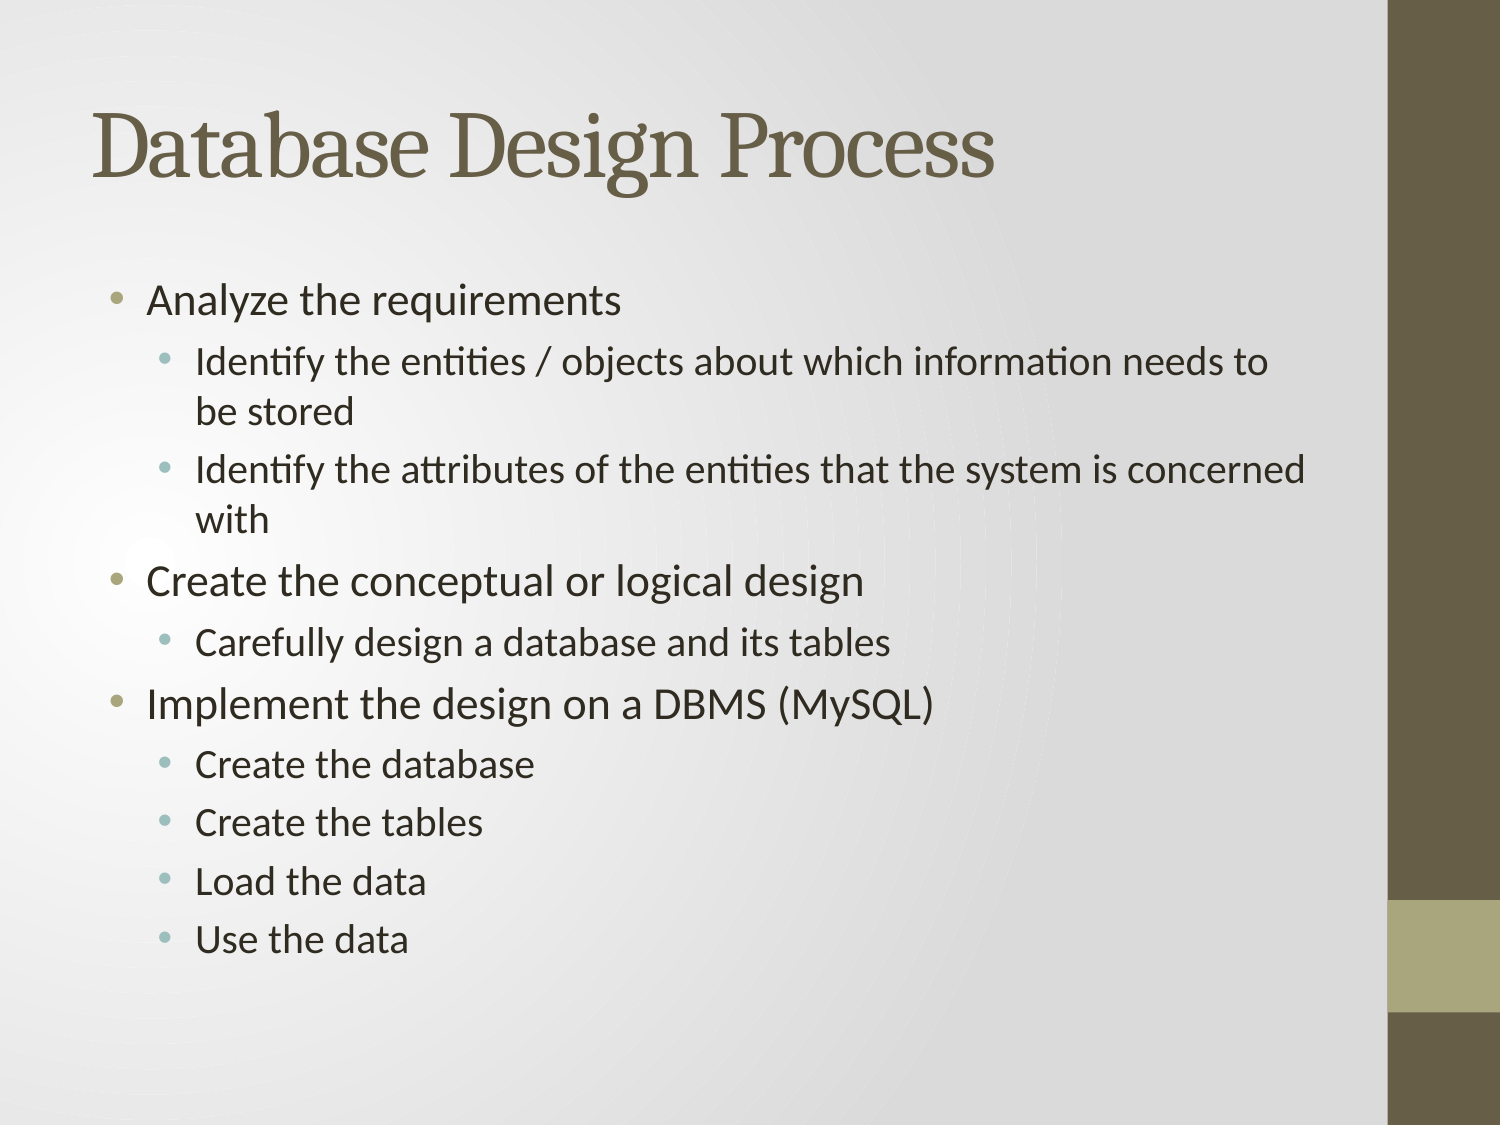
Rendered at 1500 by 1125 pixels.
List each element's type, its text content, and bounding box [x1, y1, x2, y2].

list Analyze the requirements Identify the entities / objects about which information needs to be stored Identify the attributes of the entities that the system is concerned with Create the conceptual or logical design Carefully design a database and its tables Implement the design on a DBMS (MySQL) Create the database Create the tables Load the data Use the data [75, 262, 1325, 1050]
title Database Design Process [75, 45, 1325, 233]
